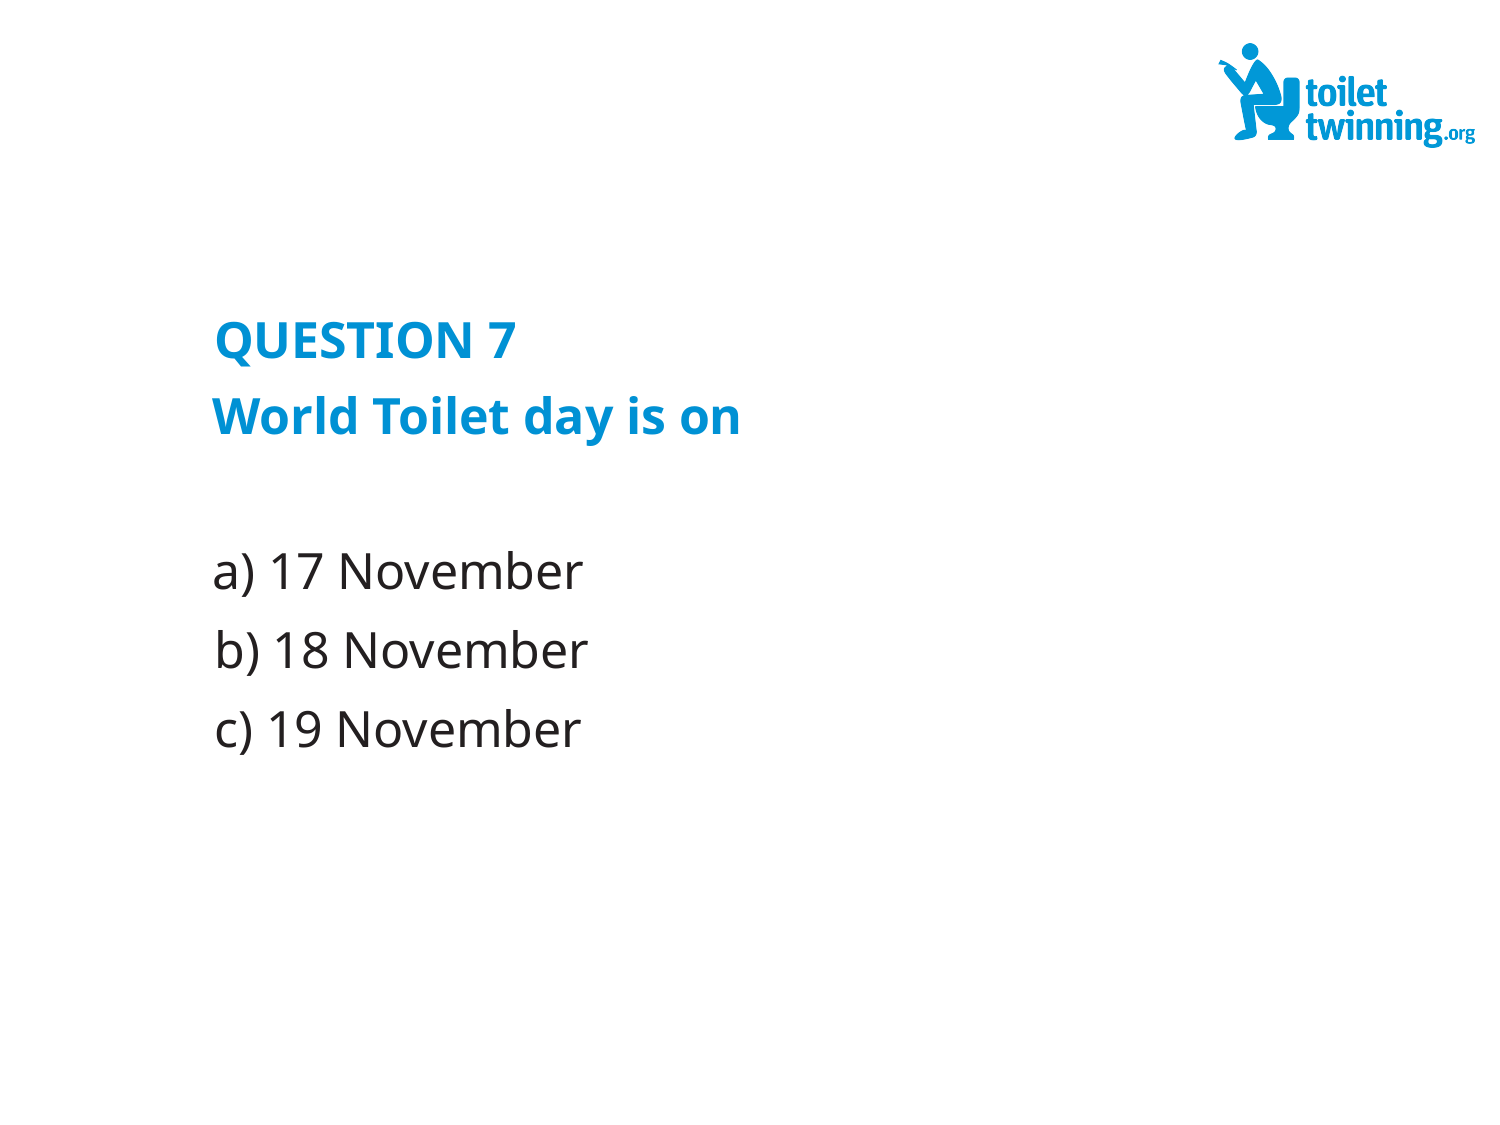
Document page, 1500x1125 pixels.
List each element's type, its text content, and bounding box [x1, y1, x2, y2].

text_box QUESTION 7 World Toilet day is on a) 17 November b) 18 November c) 19 November [197, 296, 1161, 766]
picture [1218, 43, 1254, 80]
picture [1218, 43, 1475, 148]
picture [1250, 84, 1261, 94]
